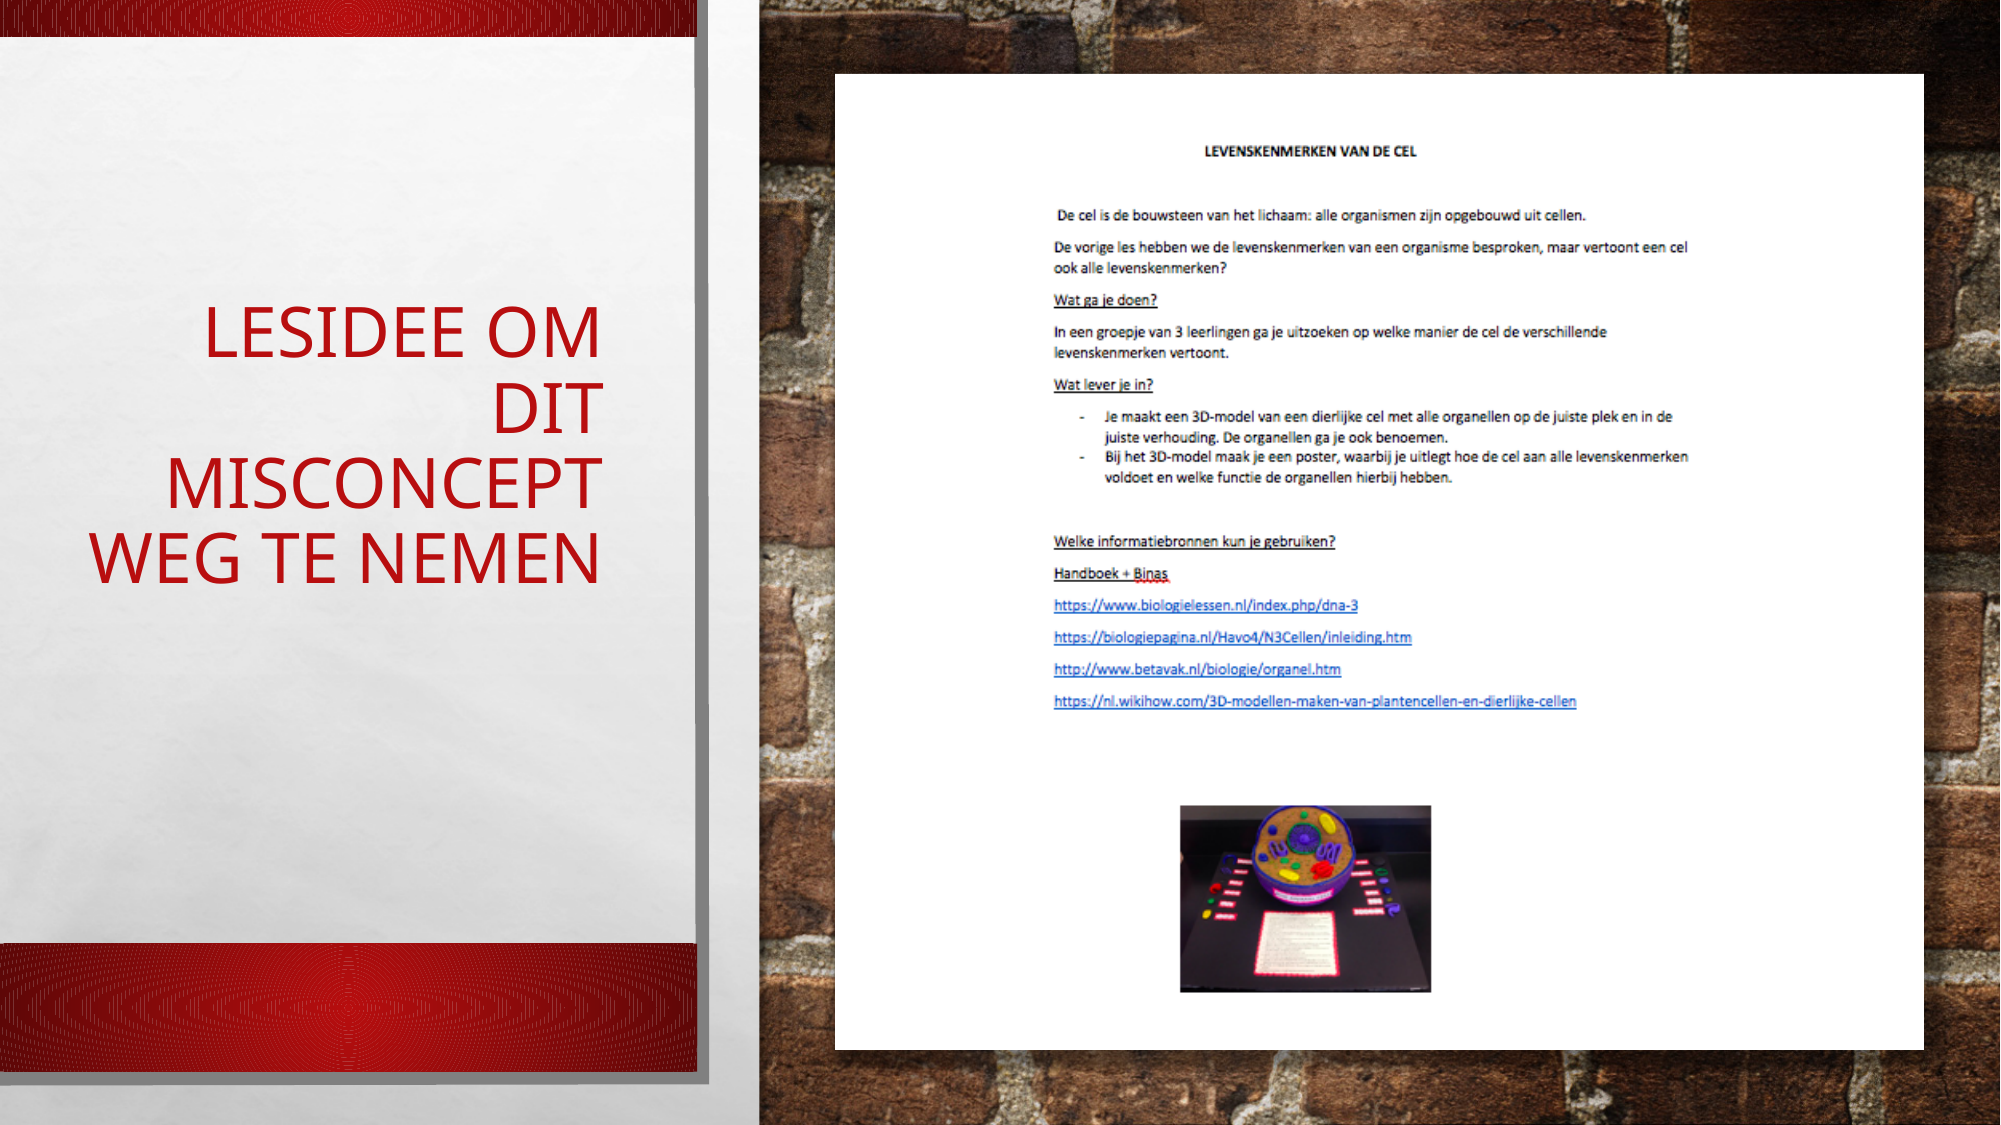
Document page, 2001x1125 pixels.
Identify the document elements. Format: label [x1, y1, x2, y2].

picture [0, 0, 2000, 1125]
list [1042, 111, 1716, 1012]
